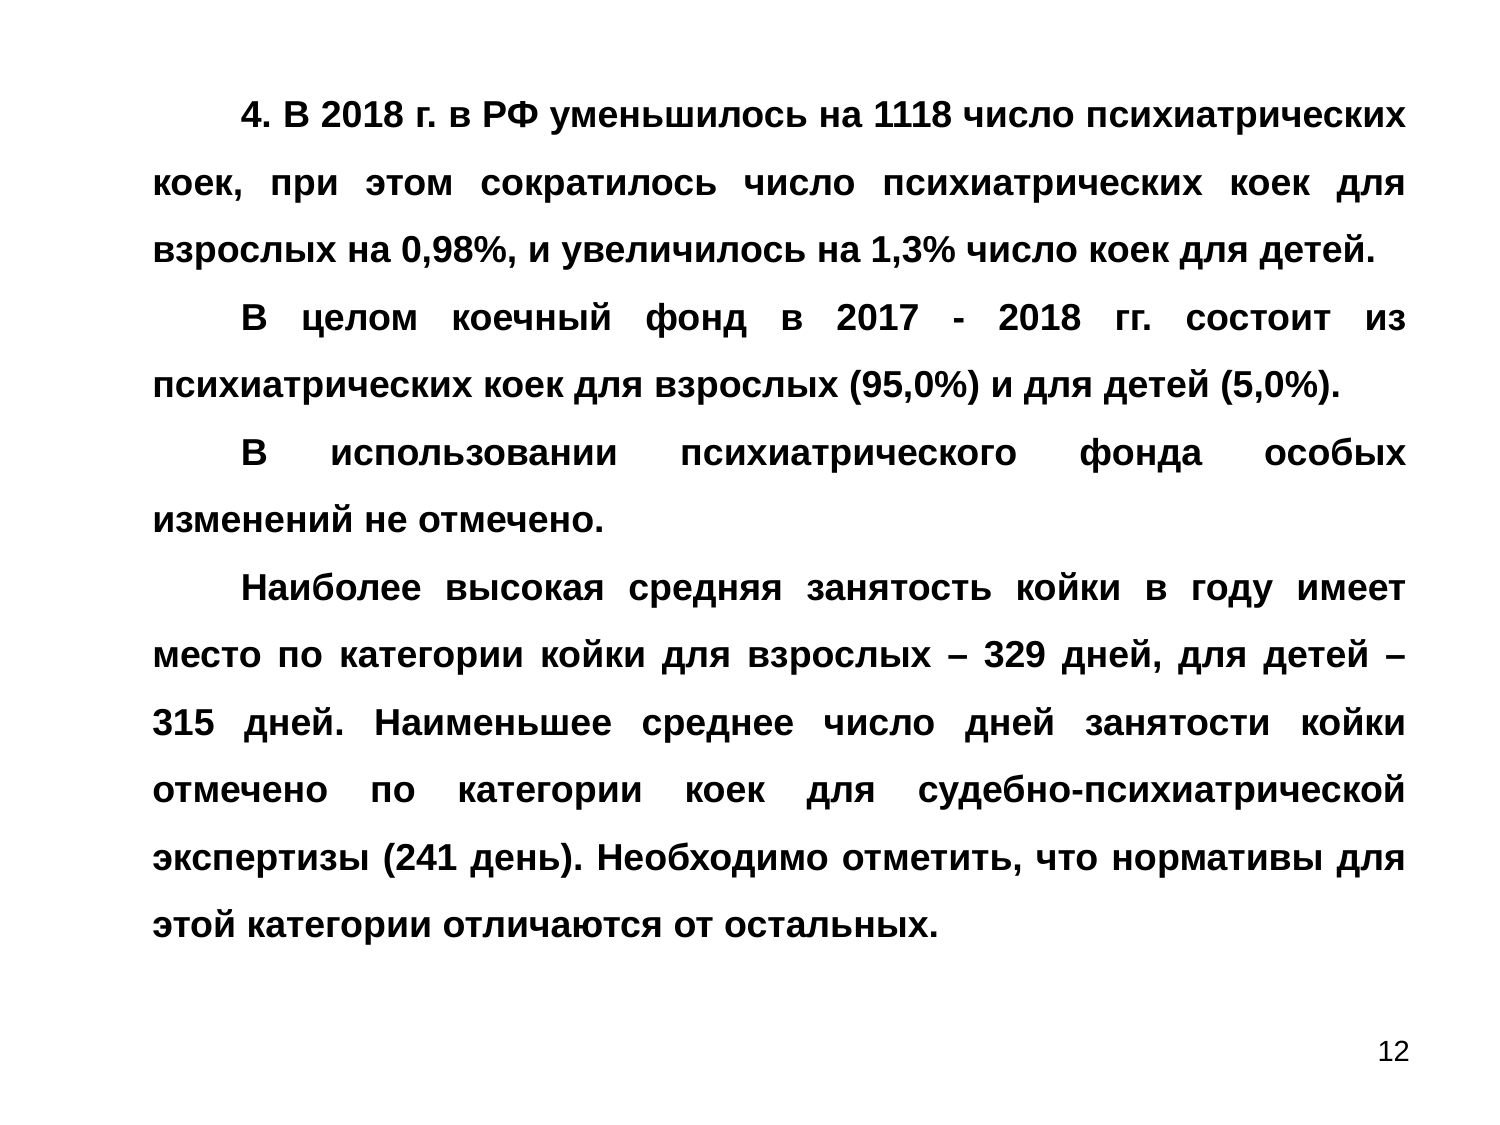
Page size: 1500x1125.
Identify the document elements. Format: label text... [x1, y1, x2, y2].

list 4. В 2018 г. в РФ уменьшилось на 1118 число психиатрических коек, при этом сократилось число психиатрических коек для взрослых на 0,98%, и увеличилось на 1,3% число коек для детей. В целом коечный фонд в 2017 - 2018 гг. состоит из психиатрических коек для взрослых (95,0%) и для детей (5,0%). В использовании психиатрического фонда особых изменений не отмечено. Наиболее высокая средняя занятость койки в году имеет место по категории койки для взрослых – 329 дней, для детей –315 дней. Наименьшее среднее число дней занятости койки отмечено по категории коек для судебно-психиатрической экспертизы (241 день). Необходимо отметить, что нормативы для этой категории отличаются от остальных. [135, 58, 1424, 1044]
slide_number 12 [1074, 1024, 1425, 1103]
